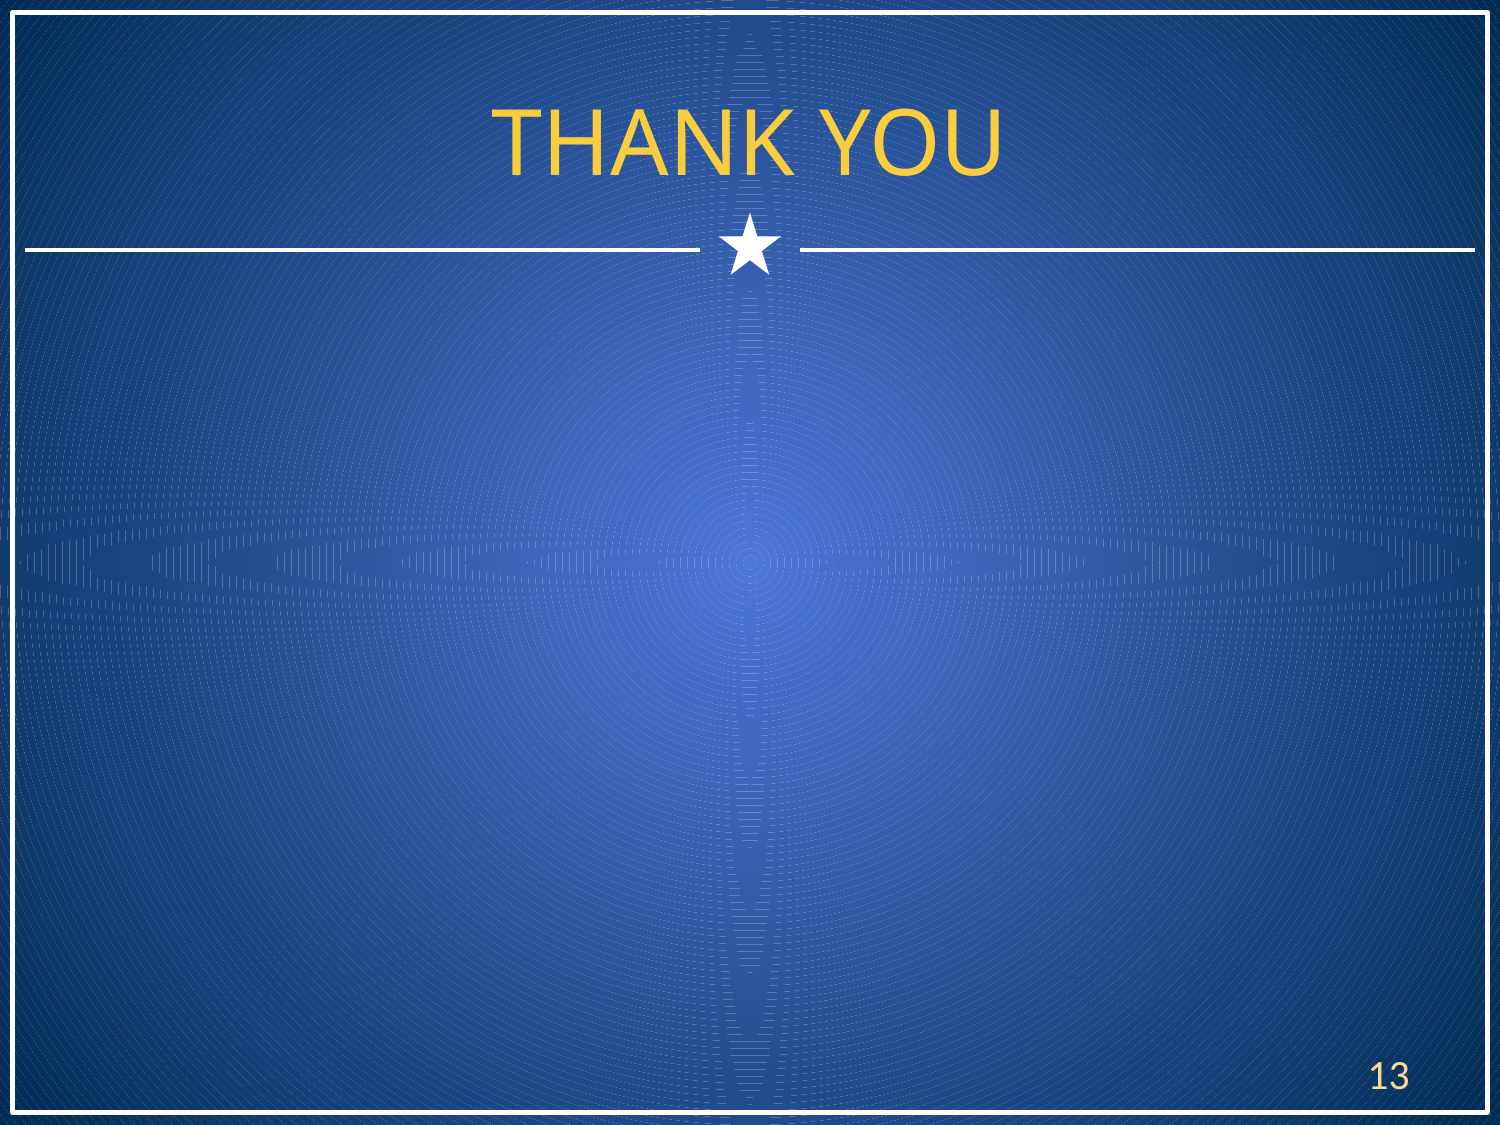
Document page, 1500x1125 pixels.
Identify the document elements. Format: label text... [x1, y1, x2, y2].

slide_number 13 [1074, 1042, 1425, 1103]
title THANK YOU [75, 45, 1425, 233]
